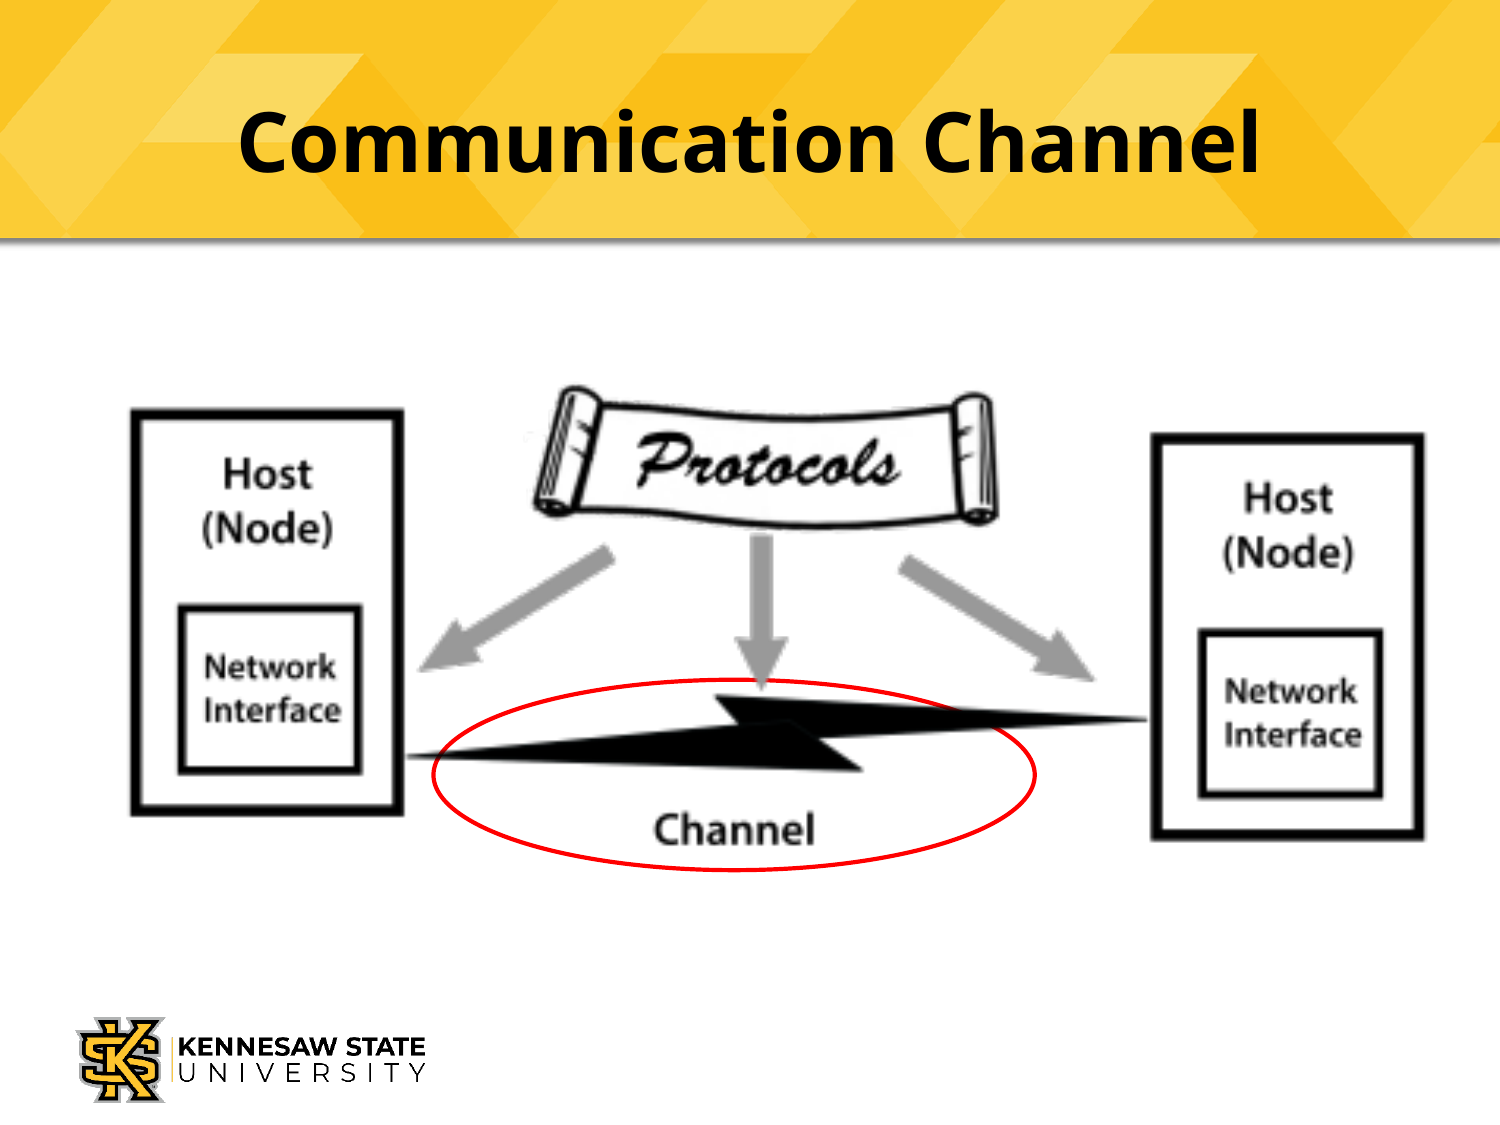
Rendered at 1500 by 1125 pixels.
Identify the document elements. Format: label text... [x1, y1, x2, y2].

picture [75, 1017, 425, 1103]
picture [74, 339, 1491, 928]
title Communication Channel [75, 45, 1425, 233]
picture [0, 0, 1500, 251]
